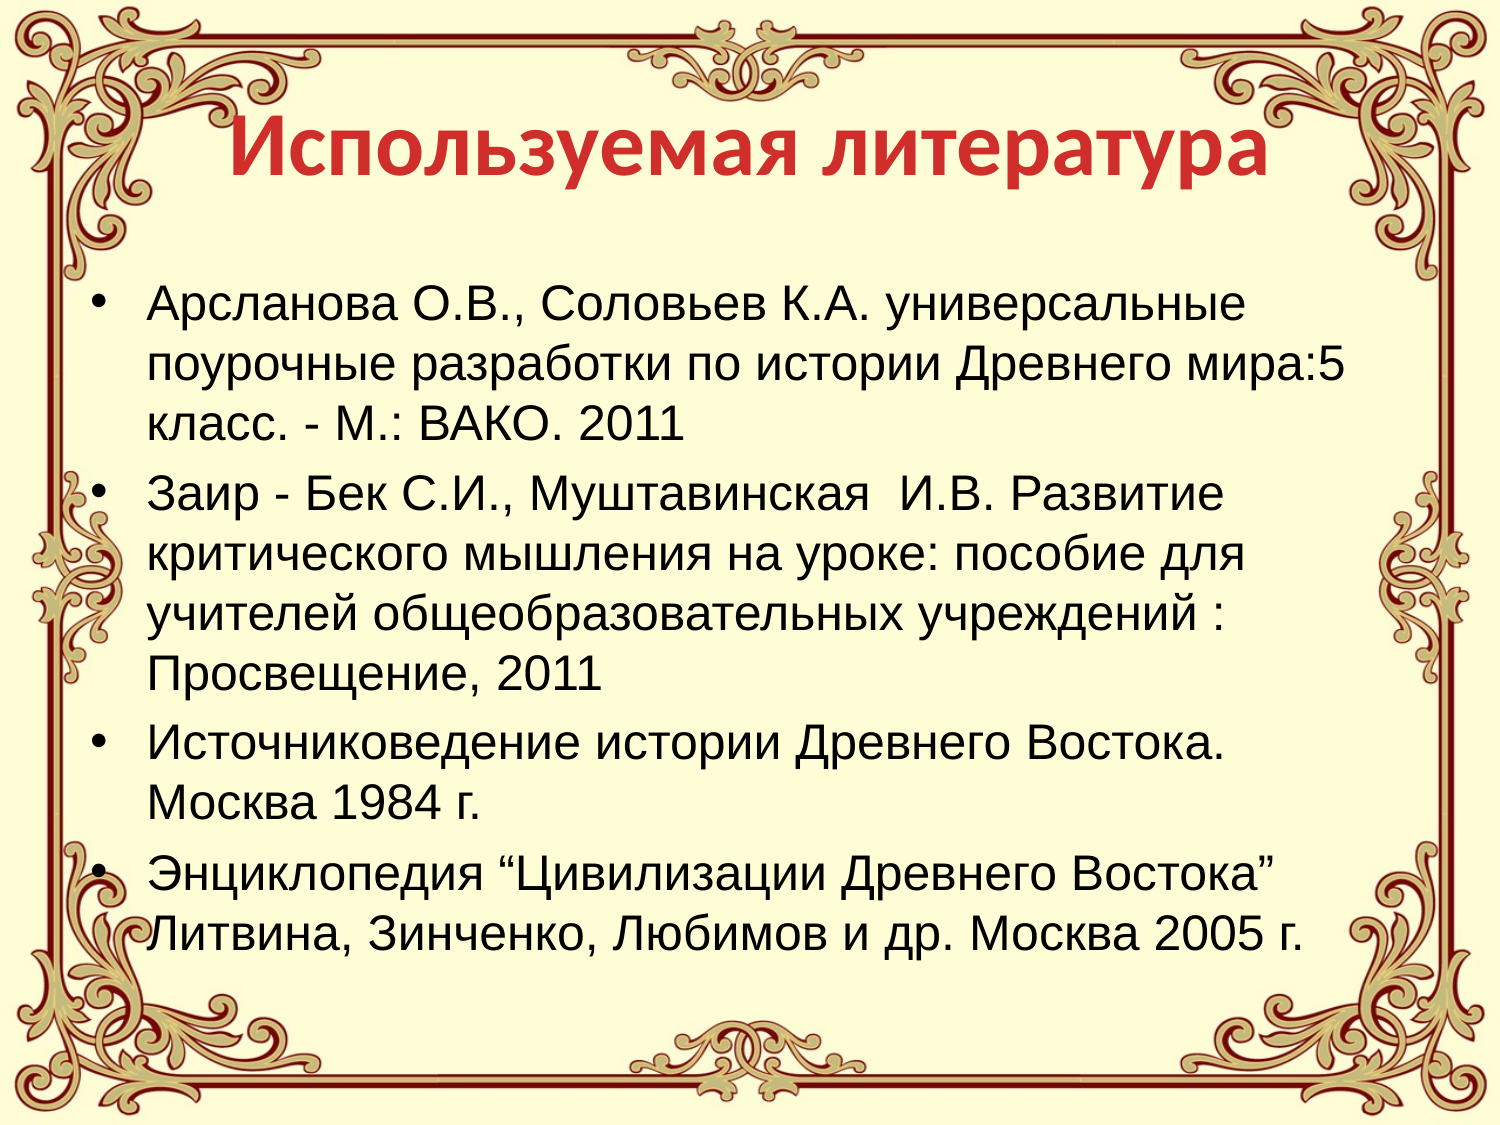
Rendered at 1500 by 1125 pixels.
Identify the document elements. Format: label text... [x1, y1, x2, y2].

list Арсланова О.В., Соловьев К.А. универсальные поурочные разработки по истории Древнего мира:5 класс. - М.: ВАКО. 2011 Заир - Бек С.И., Муштавинская И.В. Развитие критического мышления на уроке: пособие для учителей общеобразовательных учреждений : Просвещение, 2011 Источниковедение истории Древнего Востока. Москва 1984 г. Энциклопедия “Цивилизации Древнего Востока” Литвина, Зинченко, Любимов и др. Москва 2005 г. [74, 262, 1426, 1006]
title Используемая литература [74, 44, 1426, 233]
picture [0, 0, 1500, 1125]
